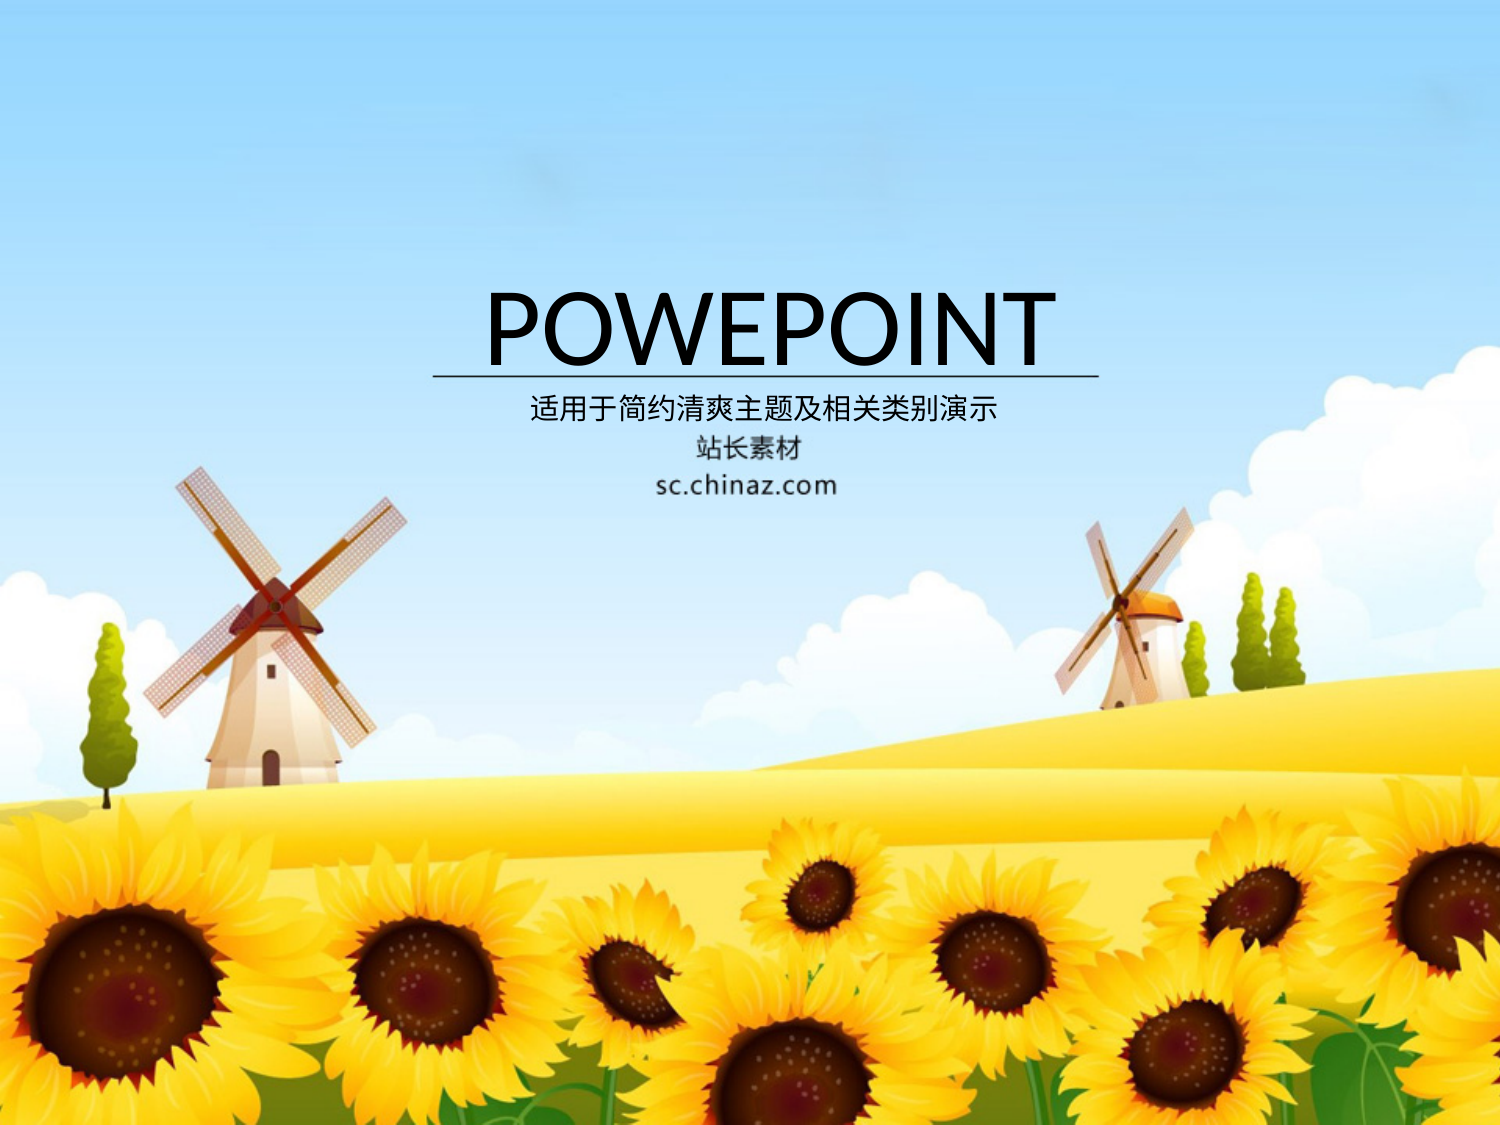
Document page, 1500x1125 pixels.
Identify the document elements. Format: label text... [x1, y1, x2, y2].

text_box 适用于简约清爽主题及相关类别演示 [515, 383, 1196, 433]
text_box POWEPOINT [468, 246, 1336, 396]
picture [0, 0, 1500, 1125]
